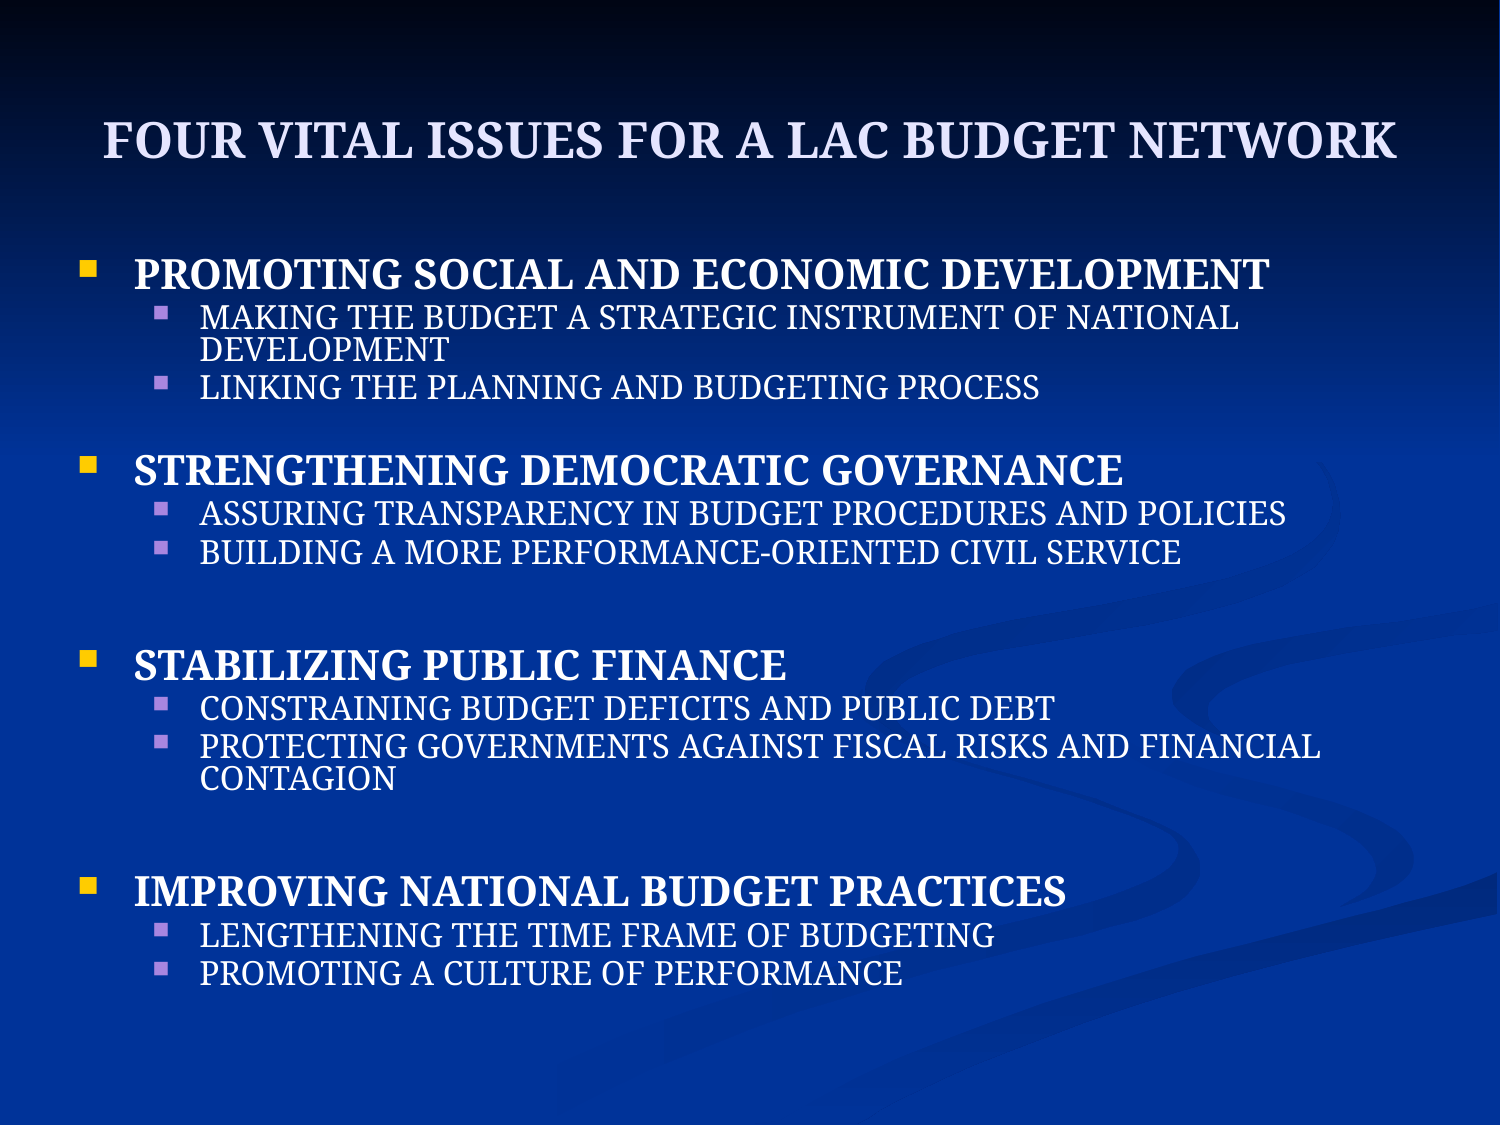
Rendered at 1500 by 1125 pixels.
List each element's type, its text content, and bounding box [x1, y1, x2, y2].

title FOUR VITAL ISSUES FOR A LAC BUDGET NETWORK [74, 44, 1426, 233]
list PROMOTING SOCIAL AND ECONOMIC DEVELOPMENT MAKING THE BUDGET A STRATEGIC INSTRUMENT OF NATIONAL DEVELOPMENT LINKING THE PLANNING AND BUDGETING PROCESS STRENGTHENING DEMOCRATIC GOVERNANCE ASSURING TRANSPARENCY IN BUDGET PROCEDURES AND POLICIES BUILDING A MORE PERFORMANCE-ORIENTED CIVIL SERVICE STABILIZING PUBLIC FINANCE CONSTRAINING BUDGET DEFICITS AND PUBLIC DEBT PROTECTING GOVERNMENTS AGAINST FISCAL RISKS AND FINANCIAL CONTAGION IMPROVING NATIONAL BUDGET PRACTICES LENGTHENING THE TIME FRAME OF BUDGETING PROMOTING A CULTURE OF PERFORMANCE [62, 249, 1500, 1063]
